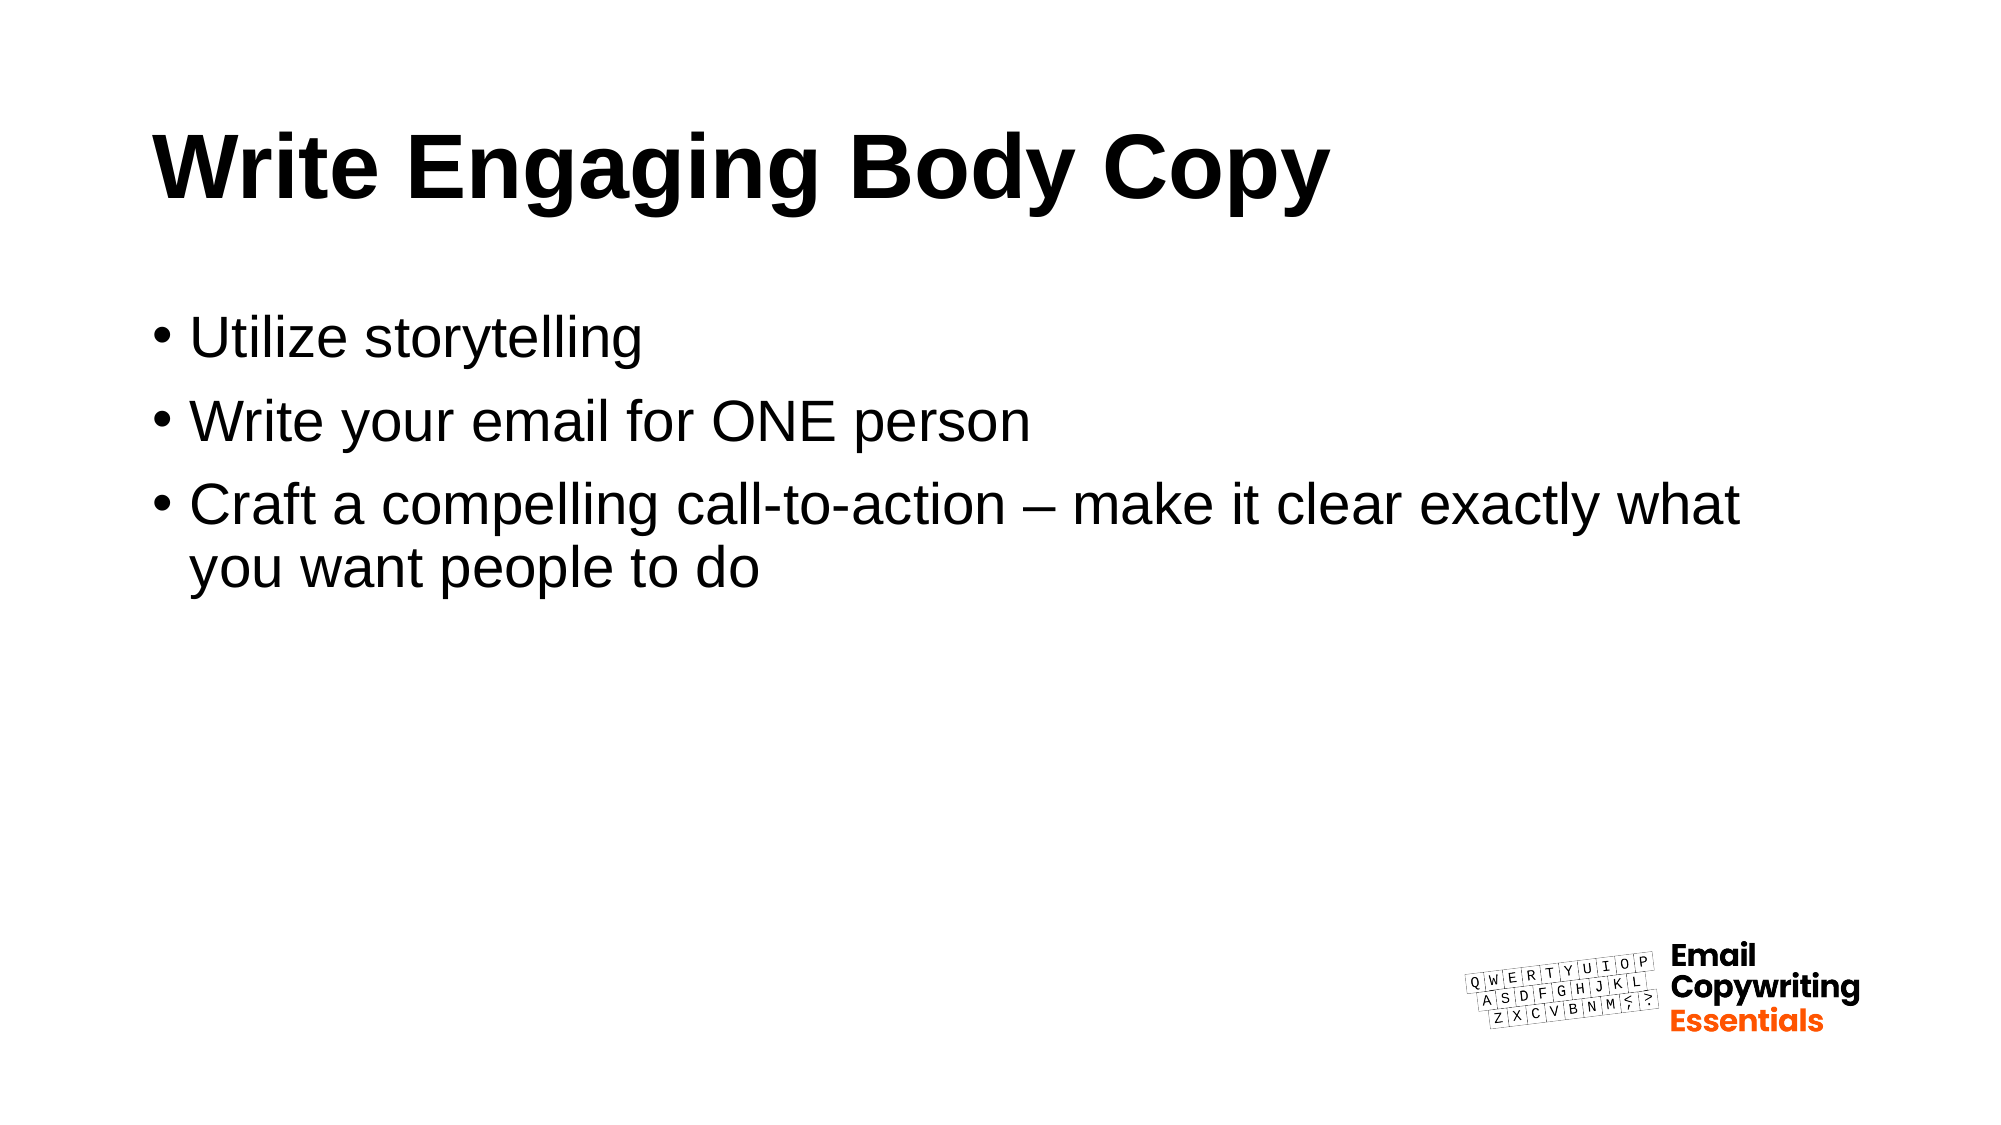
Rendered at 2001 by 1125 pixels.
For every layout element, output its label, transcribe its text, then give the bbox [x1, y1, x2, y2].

picture [1462, 1014, 1863, 1066]
list Utilize storytelling Write your email for ONE person Craft a compelling call-to-action – make it clear exactly what you want people to do [137, 299, 1863, 1014]
title Write Engaging Body Copy [137, 59, 1863, 278]
